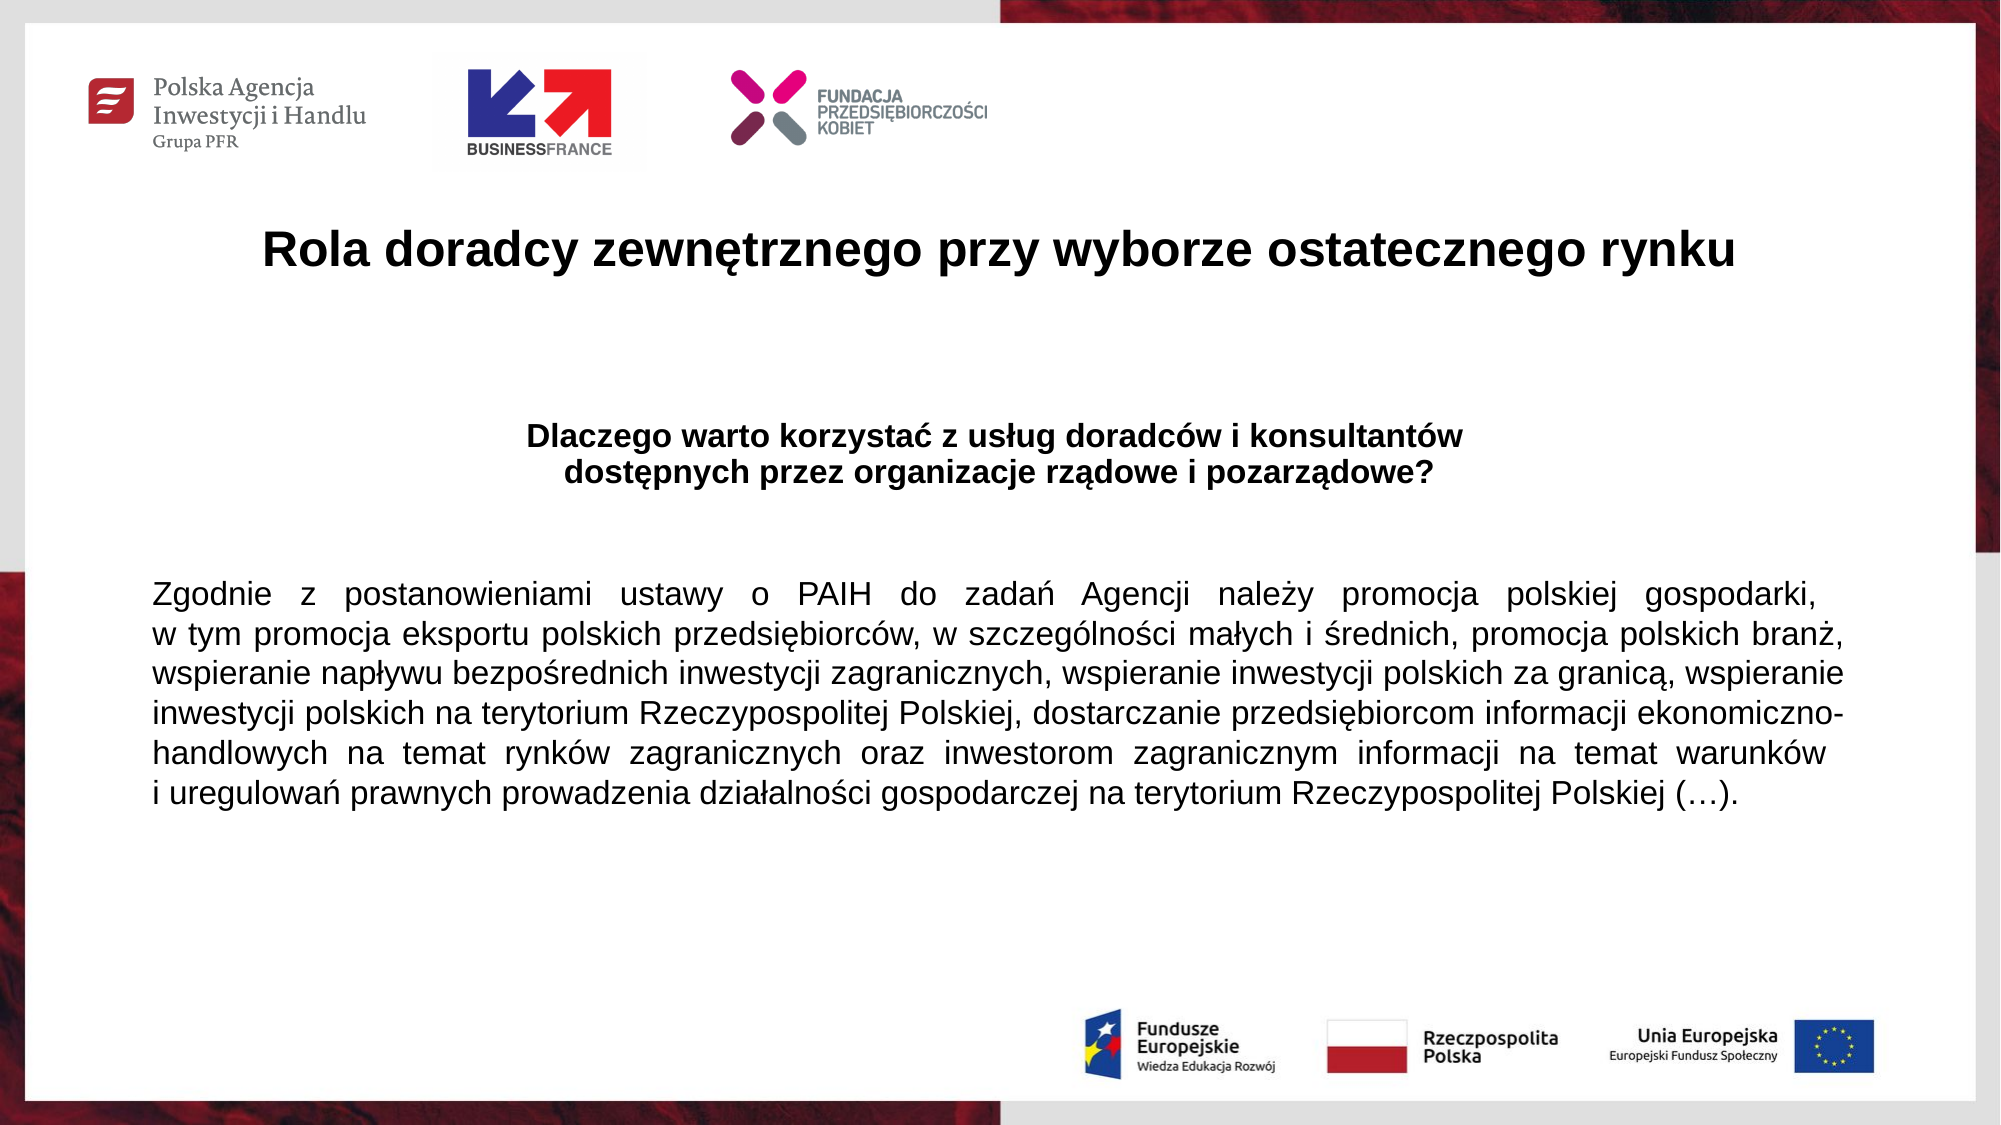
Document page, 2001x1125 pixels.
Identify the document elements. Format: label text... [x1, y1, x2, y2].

list Dlaczego warto korzystać z usług doradców i konsultantów dostępnych przez organizacje rządowe i pozarządowe? Zgodnie z postanowieniami ustawy o PAIH do zadań Agencji należy promocja polskiej gospodarki, w tym promocja eksportu polskich przedsiębiorców, w szczególności małych i średnich, promocja polskich branż, wspieranie napływu bezpośrednich inwestycji zagranicznych, wspieranie inwestycji polskich za granicą, wspieranie inwestycji polskich na terytorium Rzeczypospolitej Polskiej, dostarczanie przedsiębiorcom informacji ekonomiczno-handlowych na temat rynków zagranicznych oraz inwestorom zagranicznym informacji na temat warunków i uregulowań prawnych prowadzenia działalności gospodarczej na terytorium Rzeczypospolitej Polskiej (…). [137, 411, 1863, 1125]
title Rola doradcy zewnętrznego przy wyborze ostatecznego rynku [137, 142, 1863, 360]
picture [0, 0, 2001, 1125]
